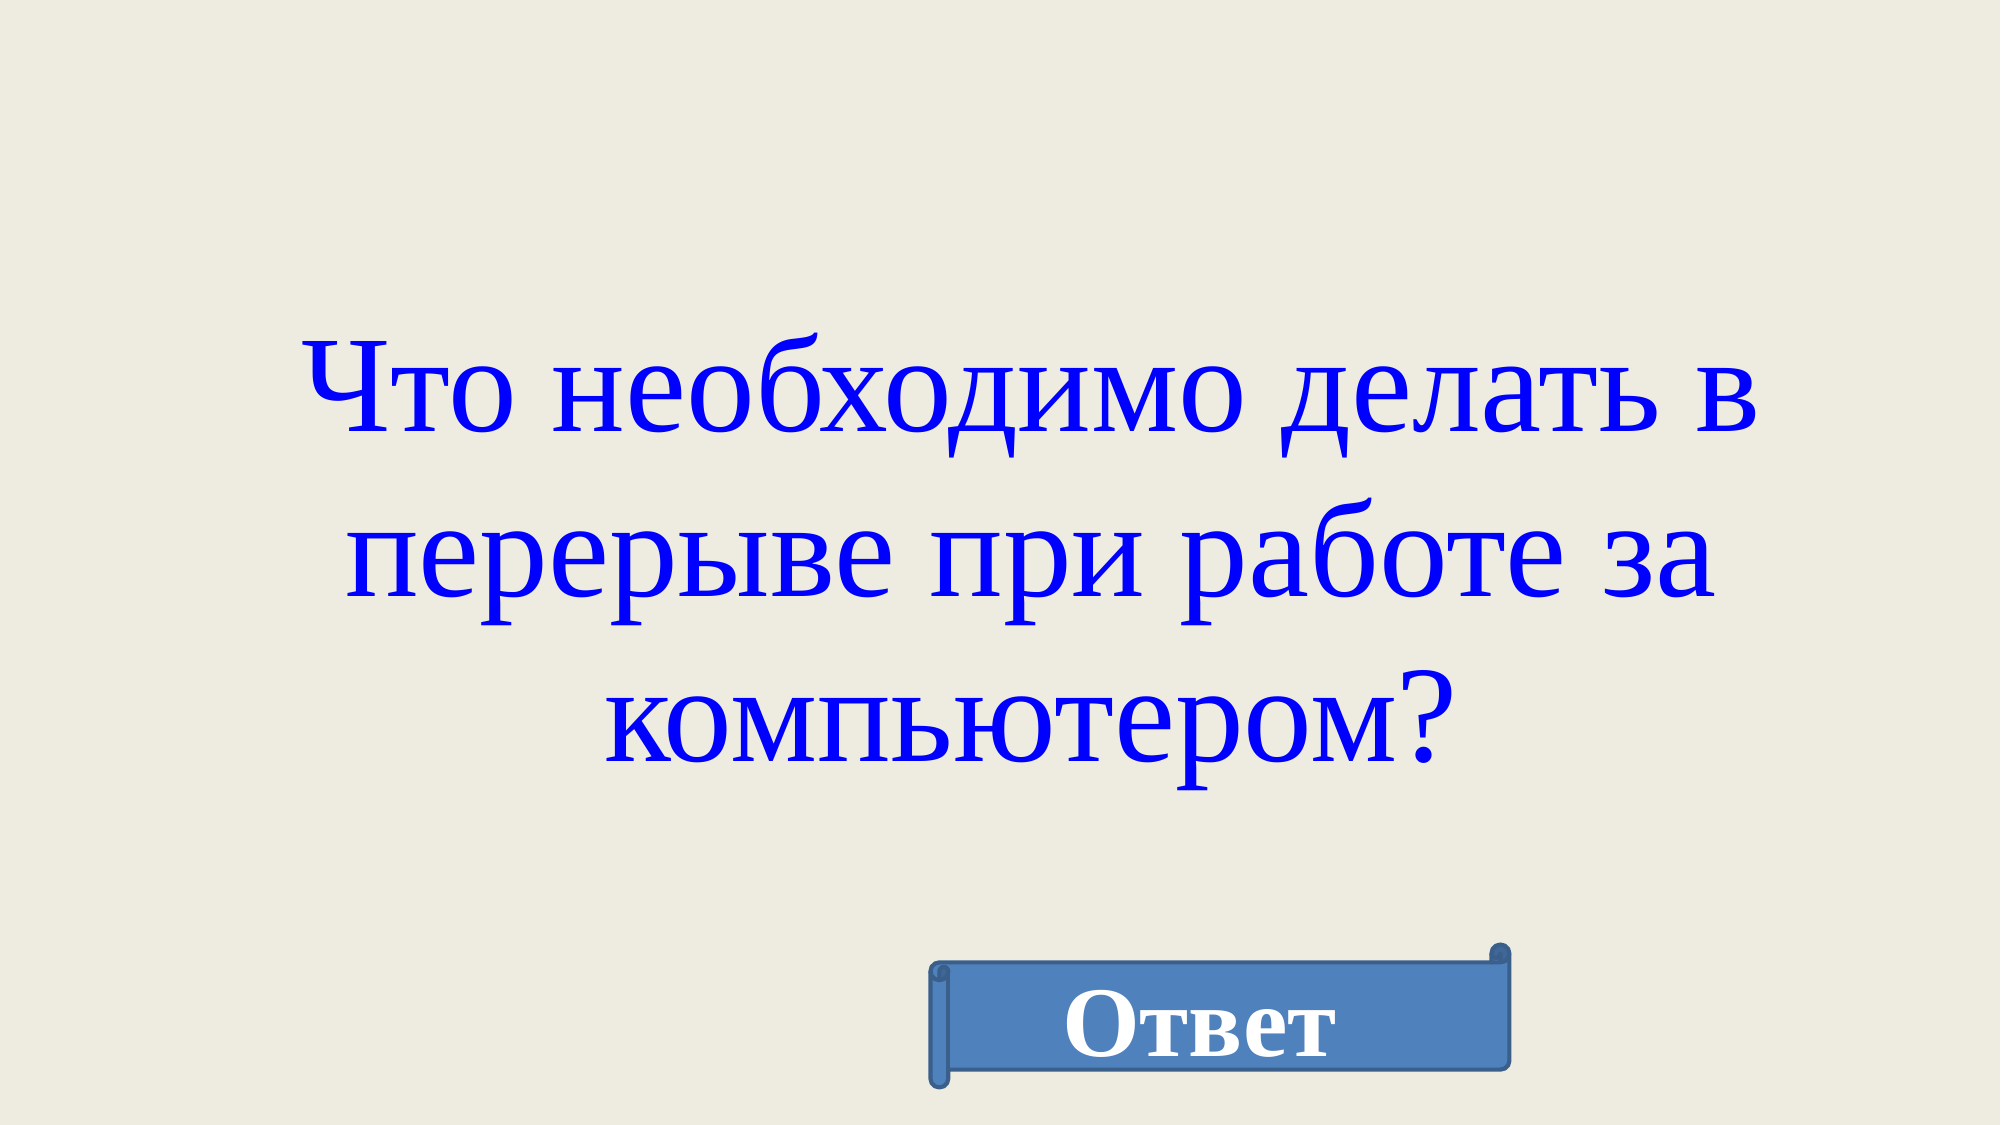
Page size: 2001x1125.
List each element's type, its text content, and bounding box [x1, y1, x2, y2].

text_box Ответ [928, 942, 1512, 1090]
text_box Что необходимо делать в перерыве при работе за компьютером? [142, 121, 1921, 962]
